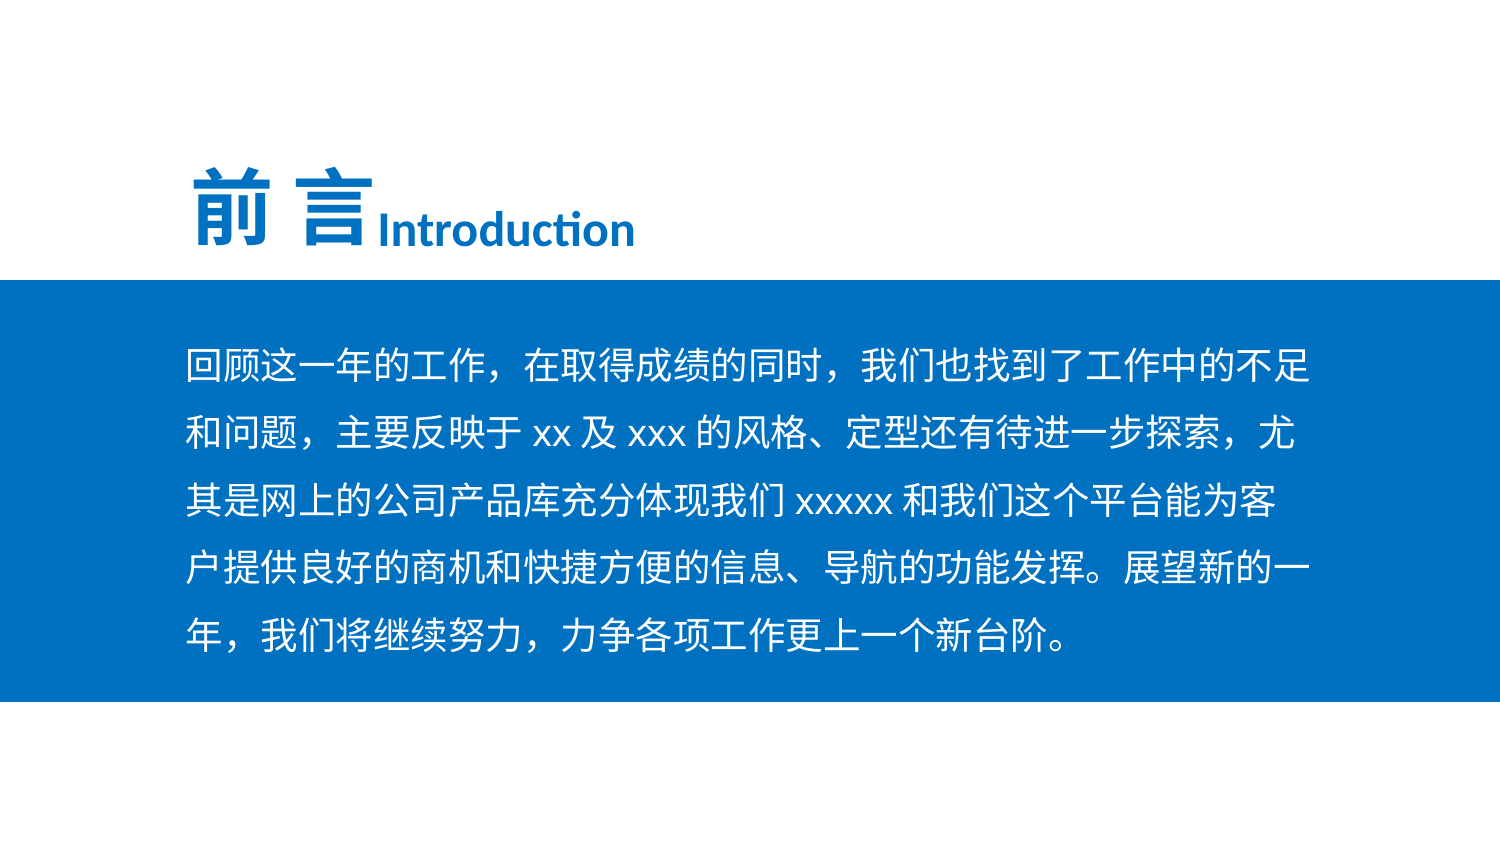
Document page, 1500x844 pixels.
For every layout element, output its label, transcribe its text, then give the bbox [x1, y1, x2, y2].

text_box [147, 147, 683, 265]
text_box 回顾这一年的工作，在取得成绩的同时，我们也找到了工作中的不足和问题，主要反映于xx及xxx的风格、定型还有待进一步探索，尤其是网上的公司产品库充分体现我们xxxxx和我们这个平台能为客户提供良好的商机和快捷方便的信息、导航的功能发挥。展望新的一年，我们将继续努力，力争各项工作更上一个新台阶。 [171, 311, 1329, 665]
text_box [0, 278, 1500, 704]
